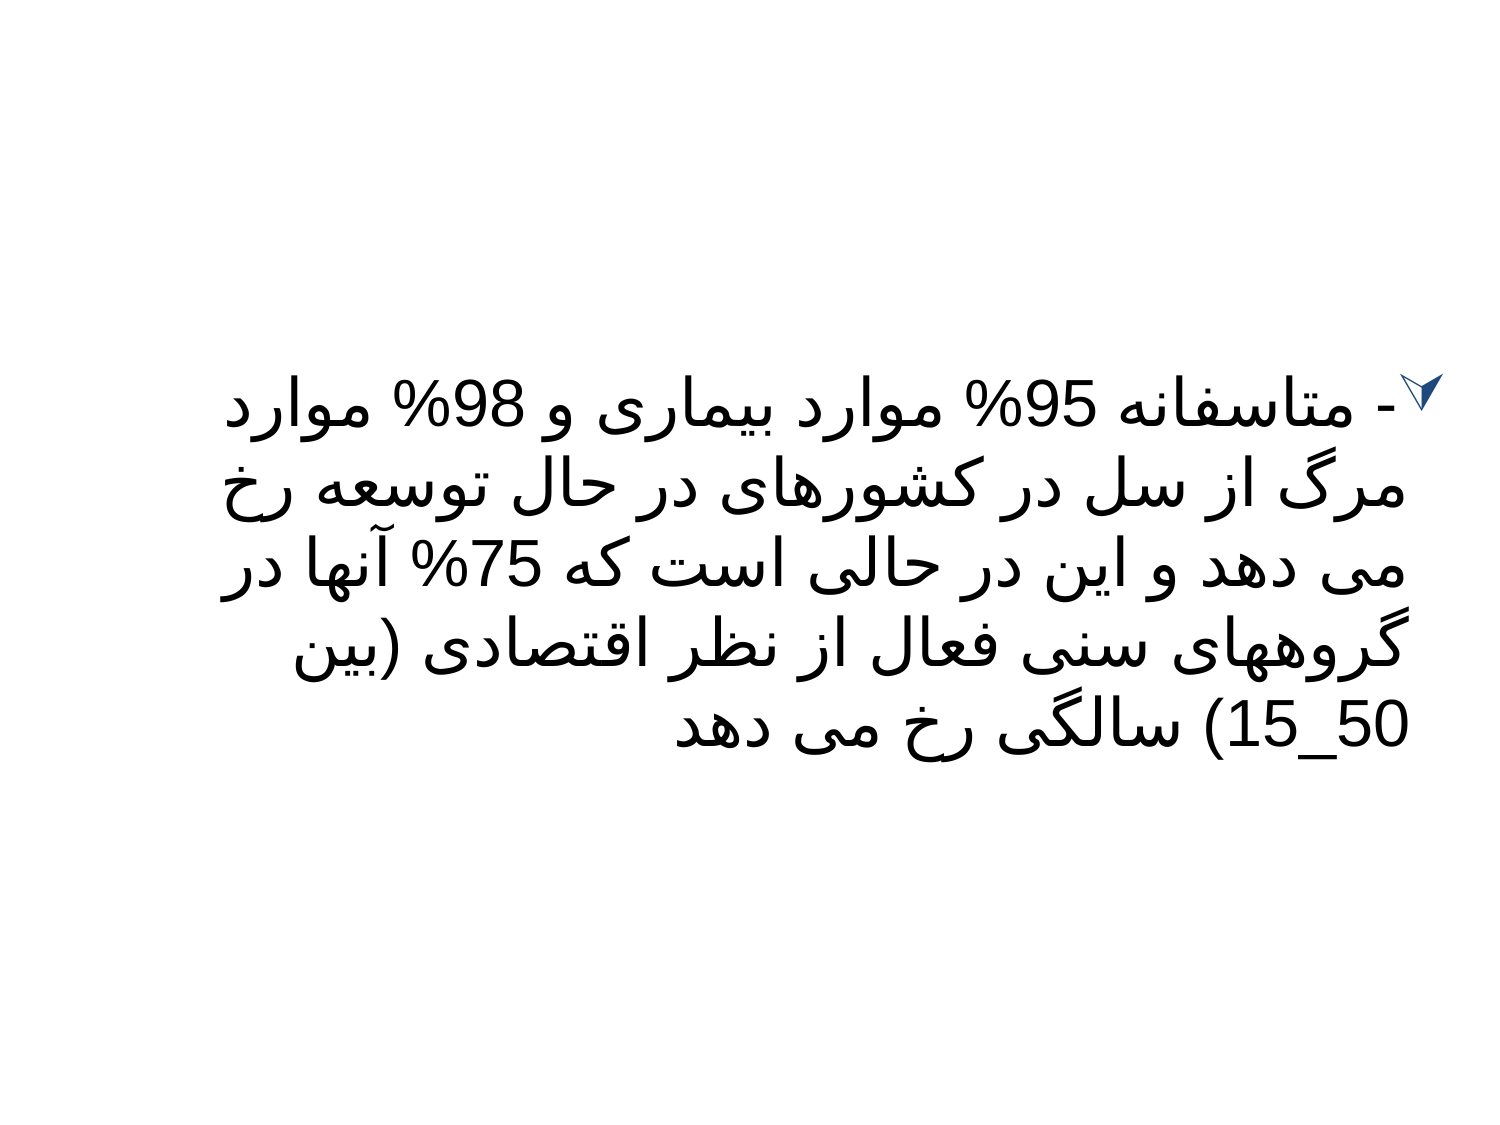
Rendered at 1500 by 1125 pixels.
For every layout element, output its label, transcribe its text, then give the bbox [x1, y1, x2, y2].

text_box - متاسفانه 95% موارد بیماری و 98% موارد مرگ از سل در کشورهای در حال توسعه رخ می دهد و این در حالی است که 75% آنها در گروههای سنی فعال از نظر اقتصادی (بین 50_15) سالگی رخ می دهد [125, 352, 1500, 881]
